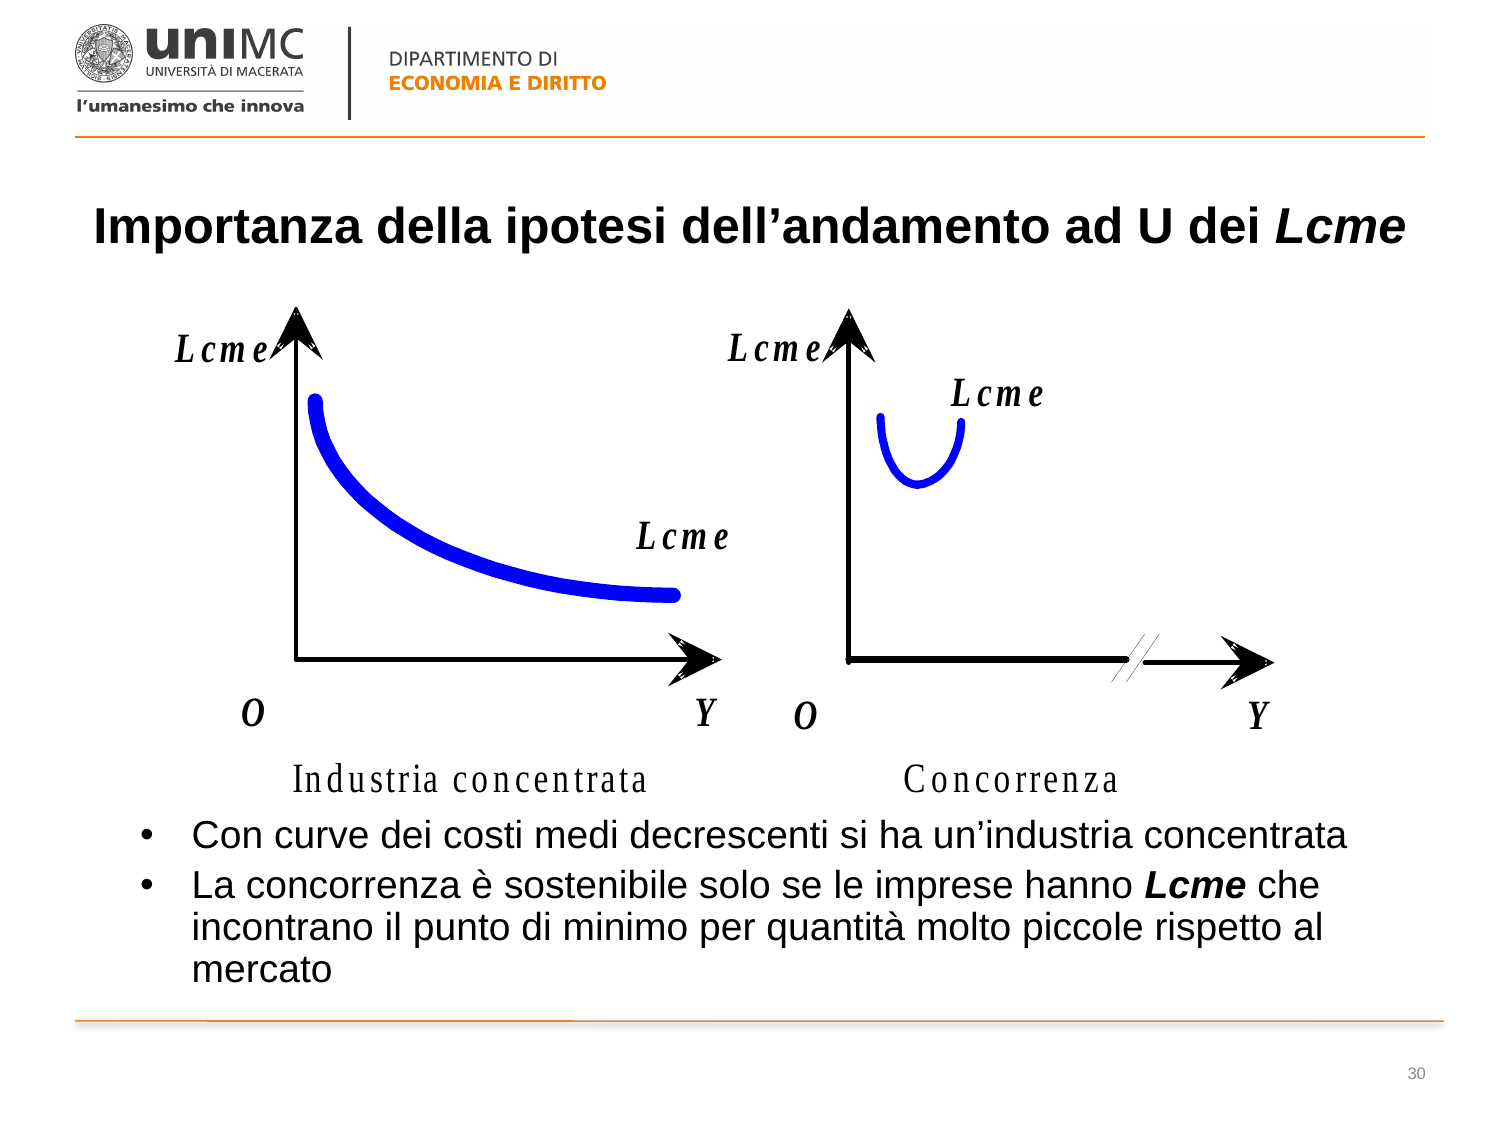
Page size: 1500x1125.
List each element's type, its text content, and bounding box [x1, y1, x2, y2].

list Con curve dei costi medi decrescenti si ha un’industria concentrata La concorrenza è sostenibile solo se le imprese hanno Lcme che incontrano il punto di minimo per quantità molto piccole rispetto al mercato [125, 807, 1400, 1026]
picture [75, 24, 1425, 138]
title Importanza della ipotesi dell’andamento ad U dei Lcme [75, 177, 1425, 270]
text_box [174, 307, 1277, 802]
slide_number 30 [1091, 1042, 1442, 1103]
